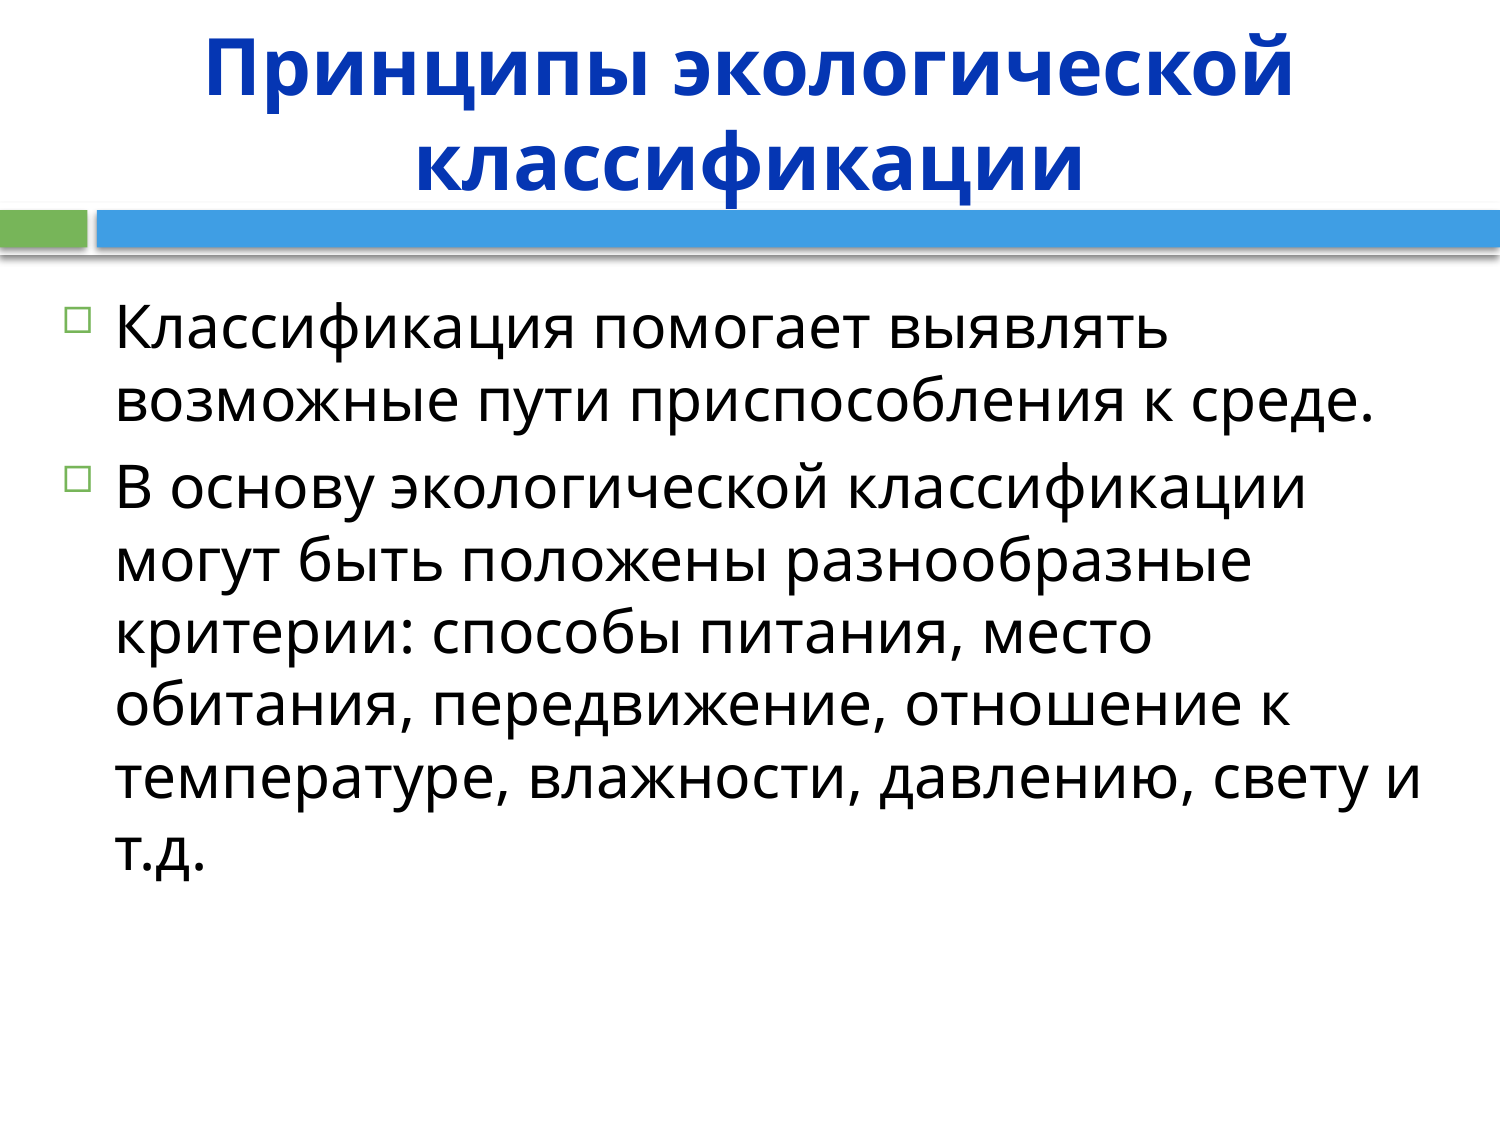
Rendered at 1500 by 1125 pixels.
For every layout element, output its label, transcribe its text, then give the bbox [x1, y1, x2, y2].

list Классификация помогает выявлять возможные пути приспособления к среде. В основу экологической классификации могут быть положены разнообразные критерии: способы питания, место обитания, передвижение, отношение к температуре, влажности, давлению, свету и т.д. [46, 281, 1454, 1019]
title Принципы экологической классификации [0, 23, 1500, 200]
